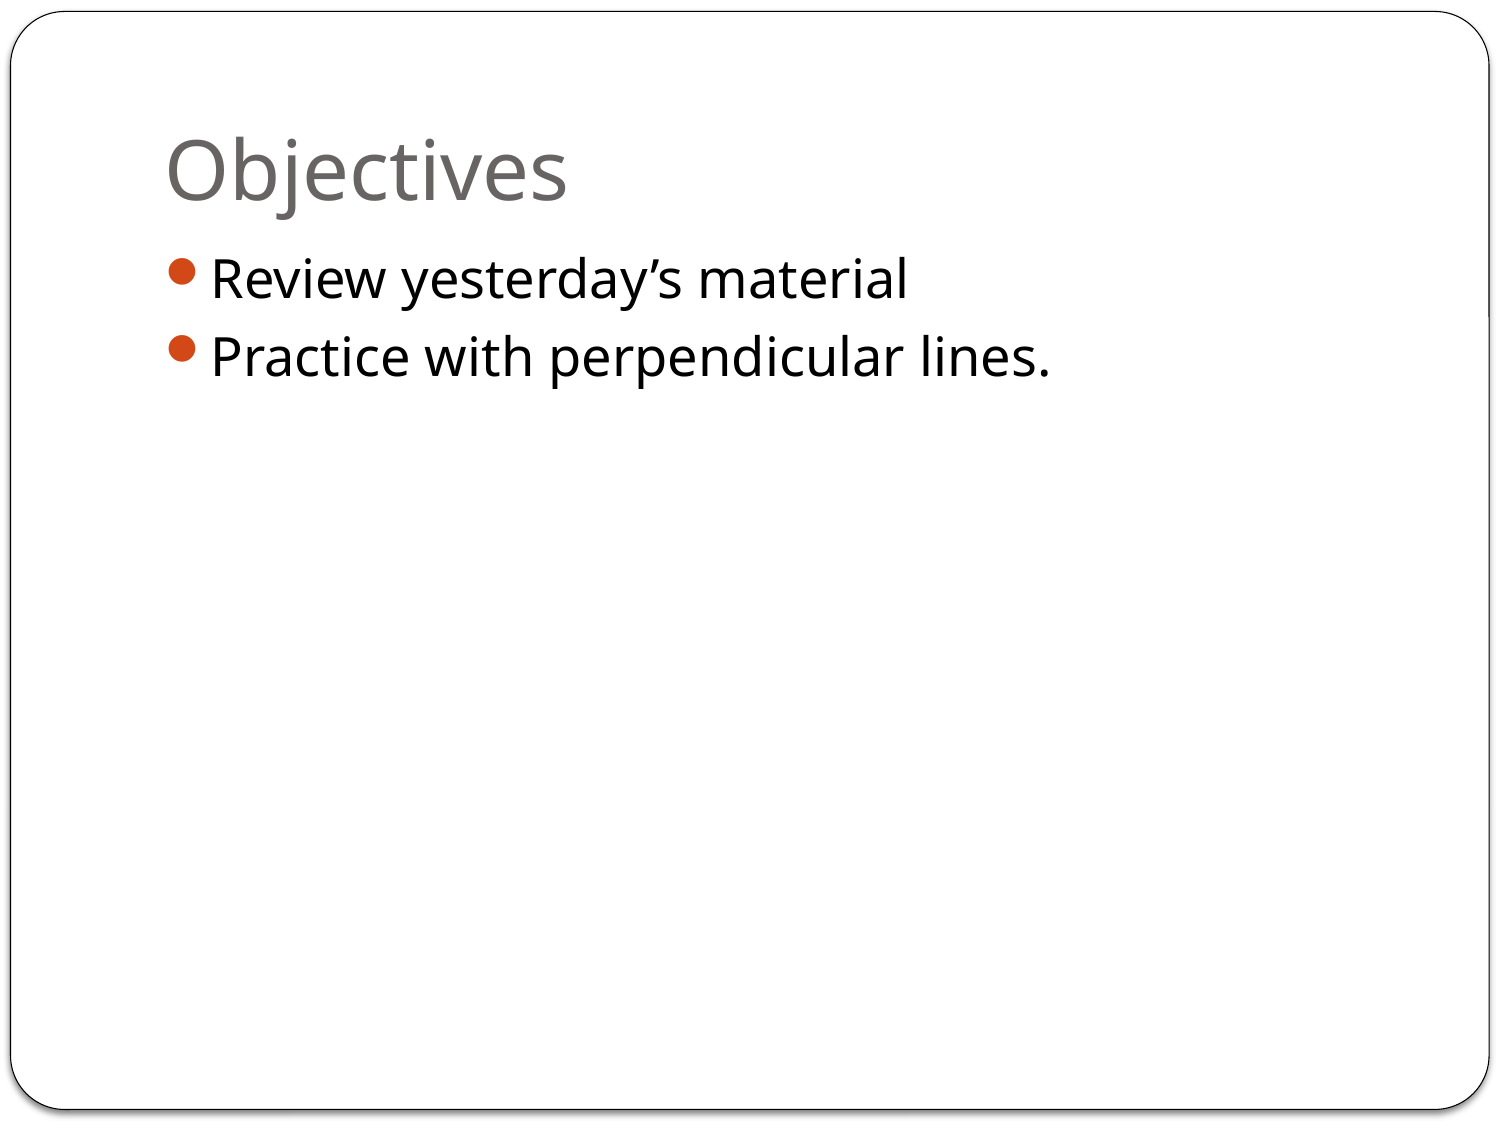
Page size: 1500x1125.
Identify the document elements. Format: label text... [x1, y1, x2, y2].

list Review yesterday’s material Practice with perpendicular lines. [150, 237, 1425, 988]
title Objectives [150, 45, 1425, 233]
